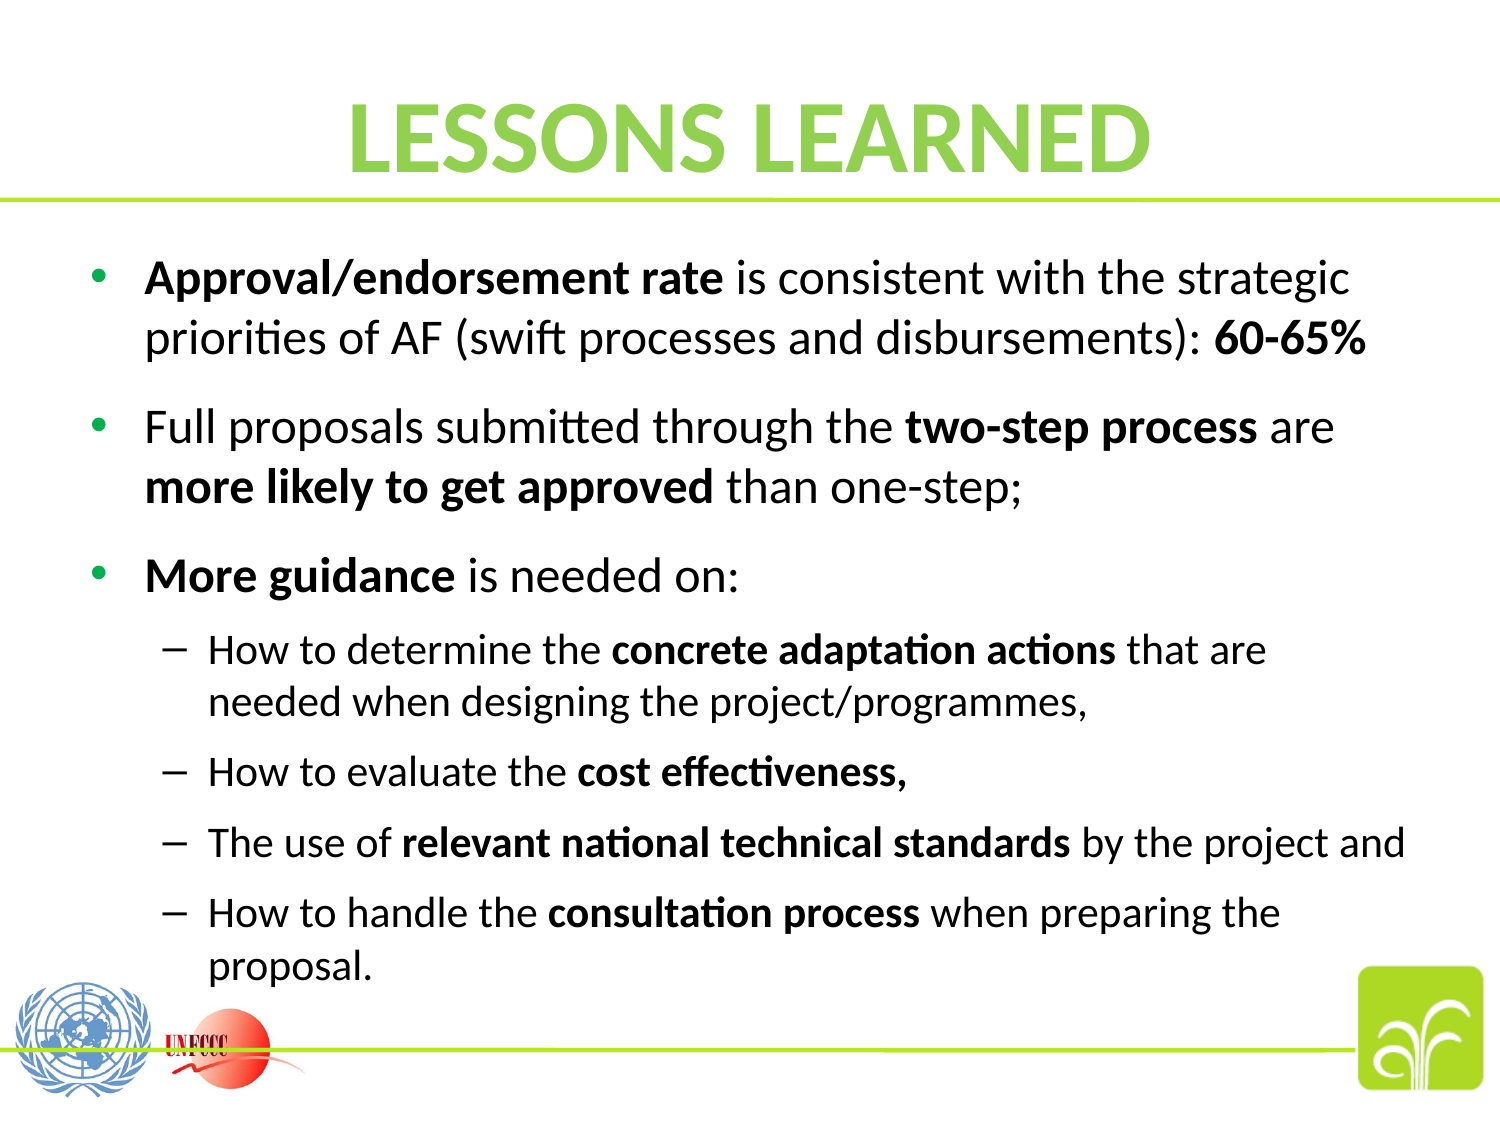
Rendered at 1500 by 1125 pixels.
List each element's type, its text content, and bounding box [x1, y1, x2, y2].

picture [12, 1053, 313, 1107]
title LESSONS LEARNED [74, 37, 1426, 226]
picture [12, 974, 74, 1047]
picture [1324, 948, 1500, 1105]
list Approval/endorsement rate is consistent with the strategic priorities of AF (swift processes and disbursements): 60-65% Full proposals submitted through the two-step process are more likely to get approved than one-step; More guidance is needed on: How to determine the concrete adaptation actions that are needed when designing the project/programmes, How to evaluate the cost effectiveness, The use of relevant national technical standards by the project and How to handle the consultation process when preparing the proposal. [74, 237, 1426, 1048]
